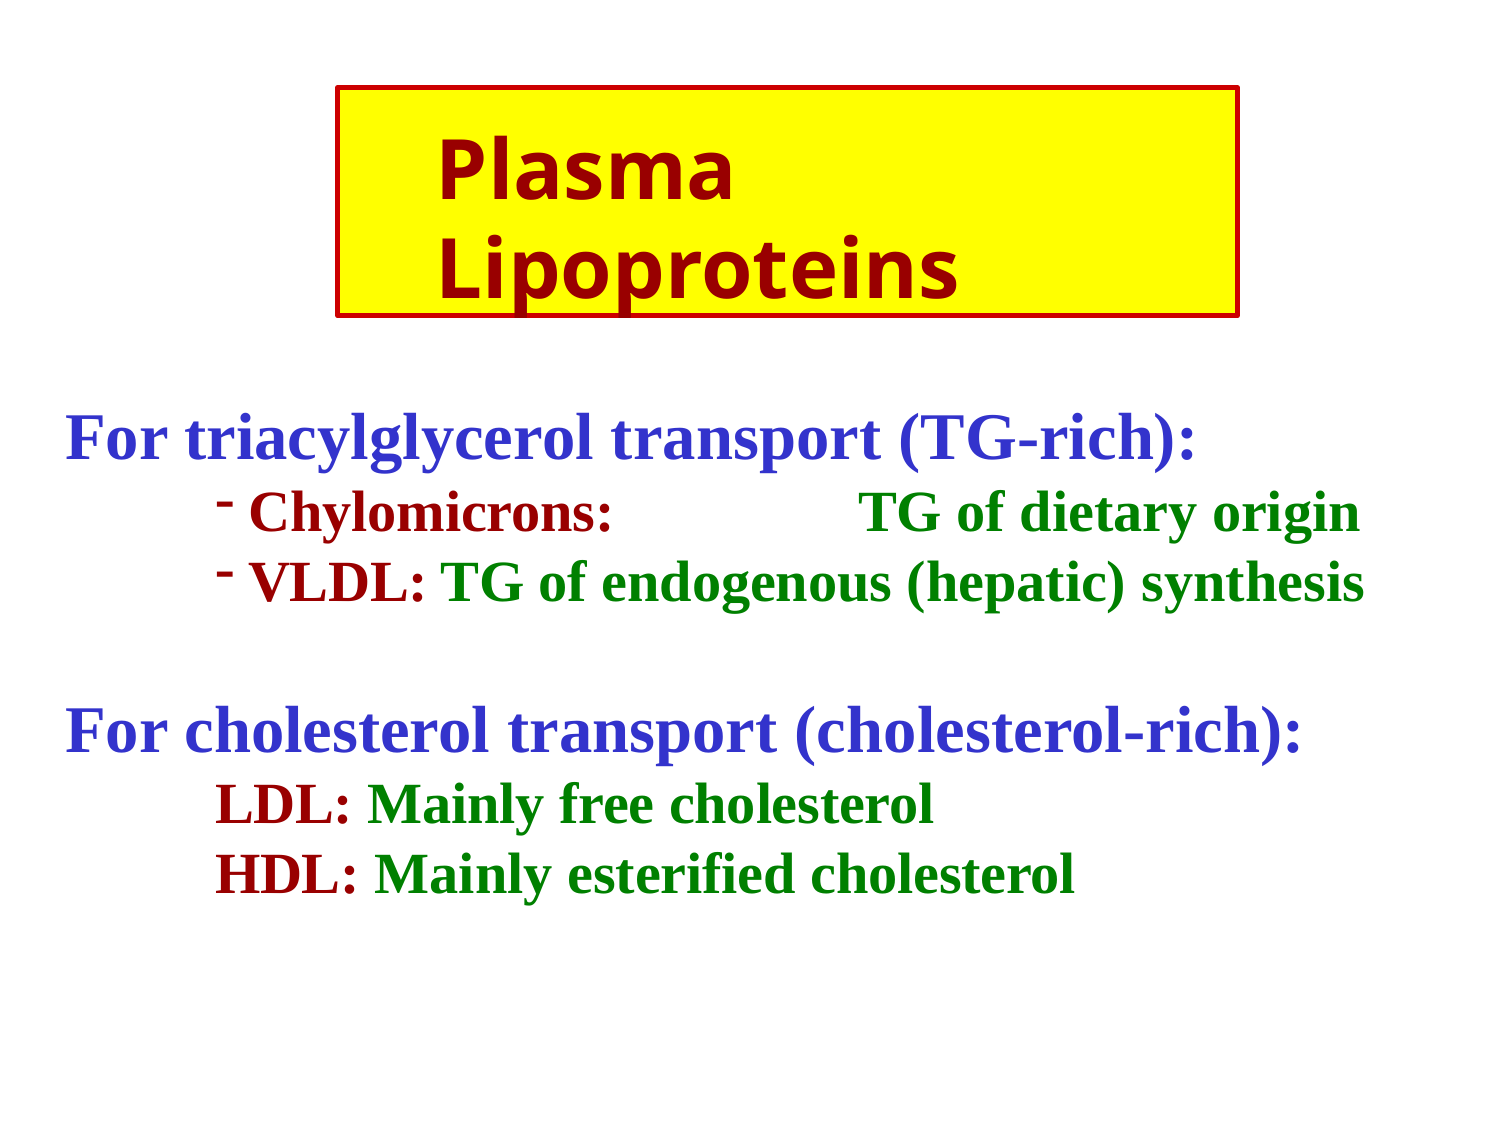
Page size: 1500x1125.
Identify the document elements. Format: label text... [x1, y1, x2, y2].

list For triacylglycerol transport (TG-rich): Chylomicrons: TG of dietary origin VLDL: TG of endogenous (hepatic) synthesis For cholesterol transport (cholesterol-rich): LDL: Mainly free cholesterol HDL: Mainly esterified cholesterol [55, 392, 1445, 1031]
title Plasma Lipoproteins [337, 87, 1238, 316]
